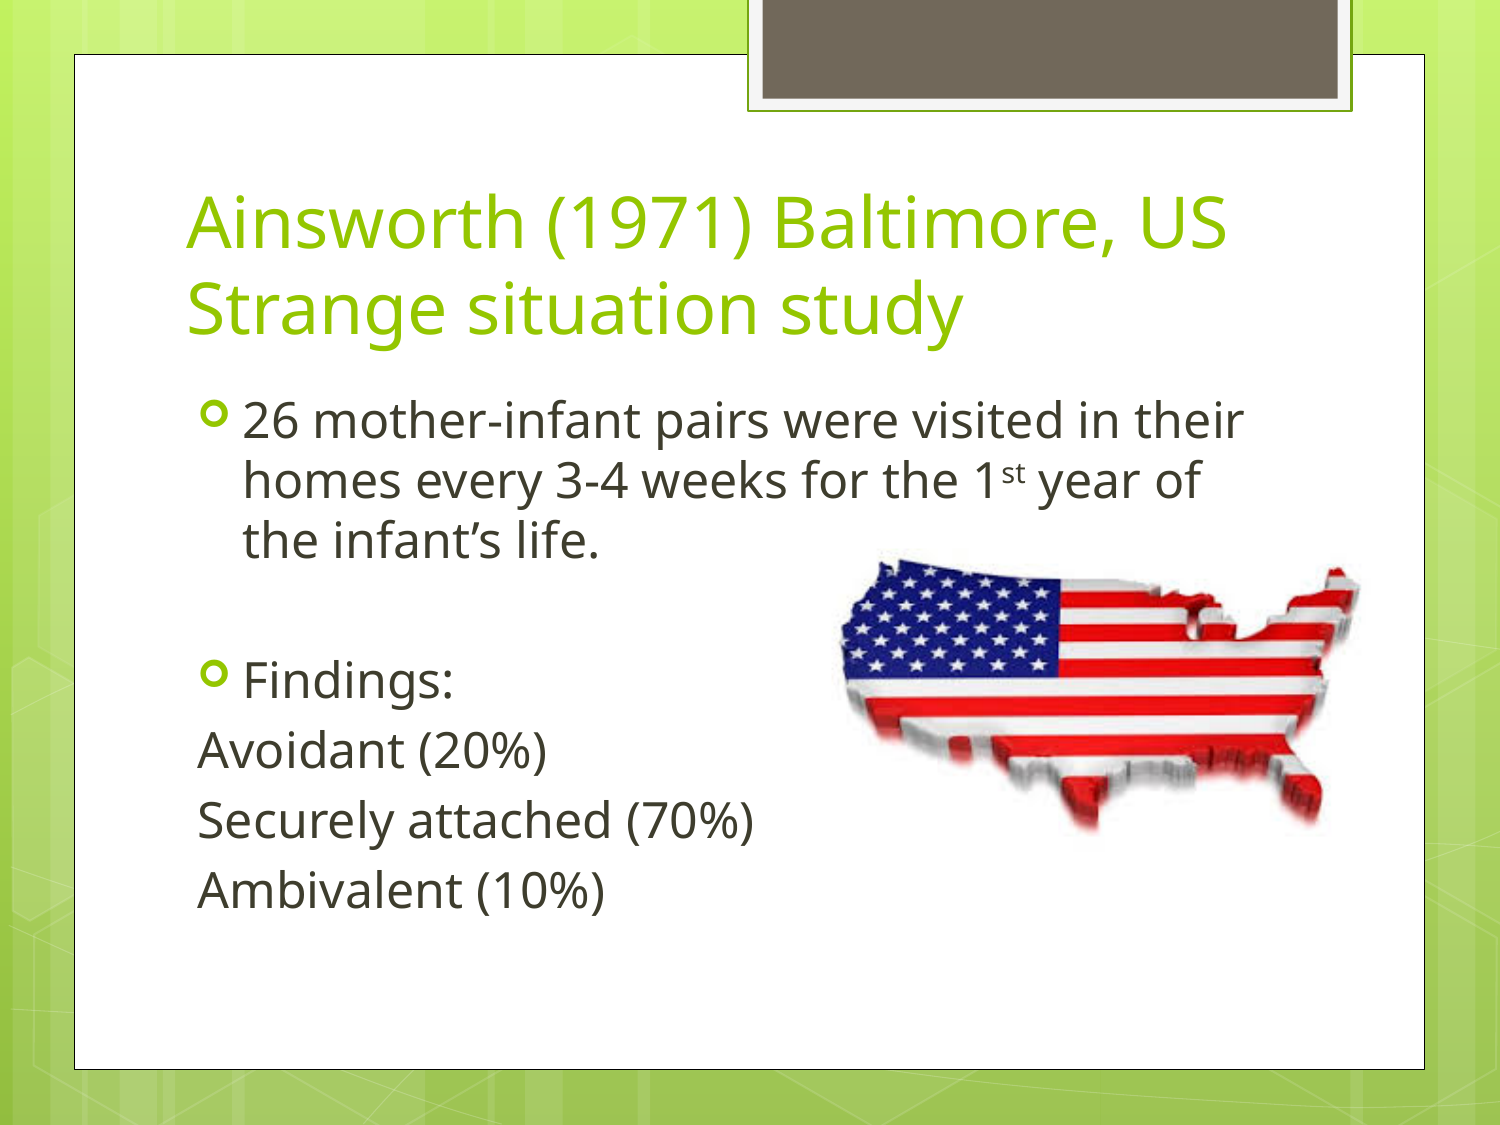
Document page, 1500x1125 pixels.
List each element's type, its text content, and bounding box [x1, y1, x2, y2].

list 26 mother-infant pairs were visited in their homes every 3-4 weeks for the 1st year of the infant’s life. Findings: Avoidant (20%) Securely attached (70%) Ambivalent (10%) [171, 381, 1283, 957]
picture [817, 534, 1384, 852]
title Ainsworth (1971) Baltimore, US Strange situation study [171, 168, 1324, 357]
